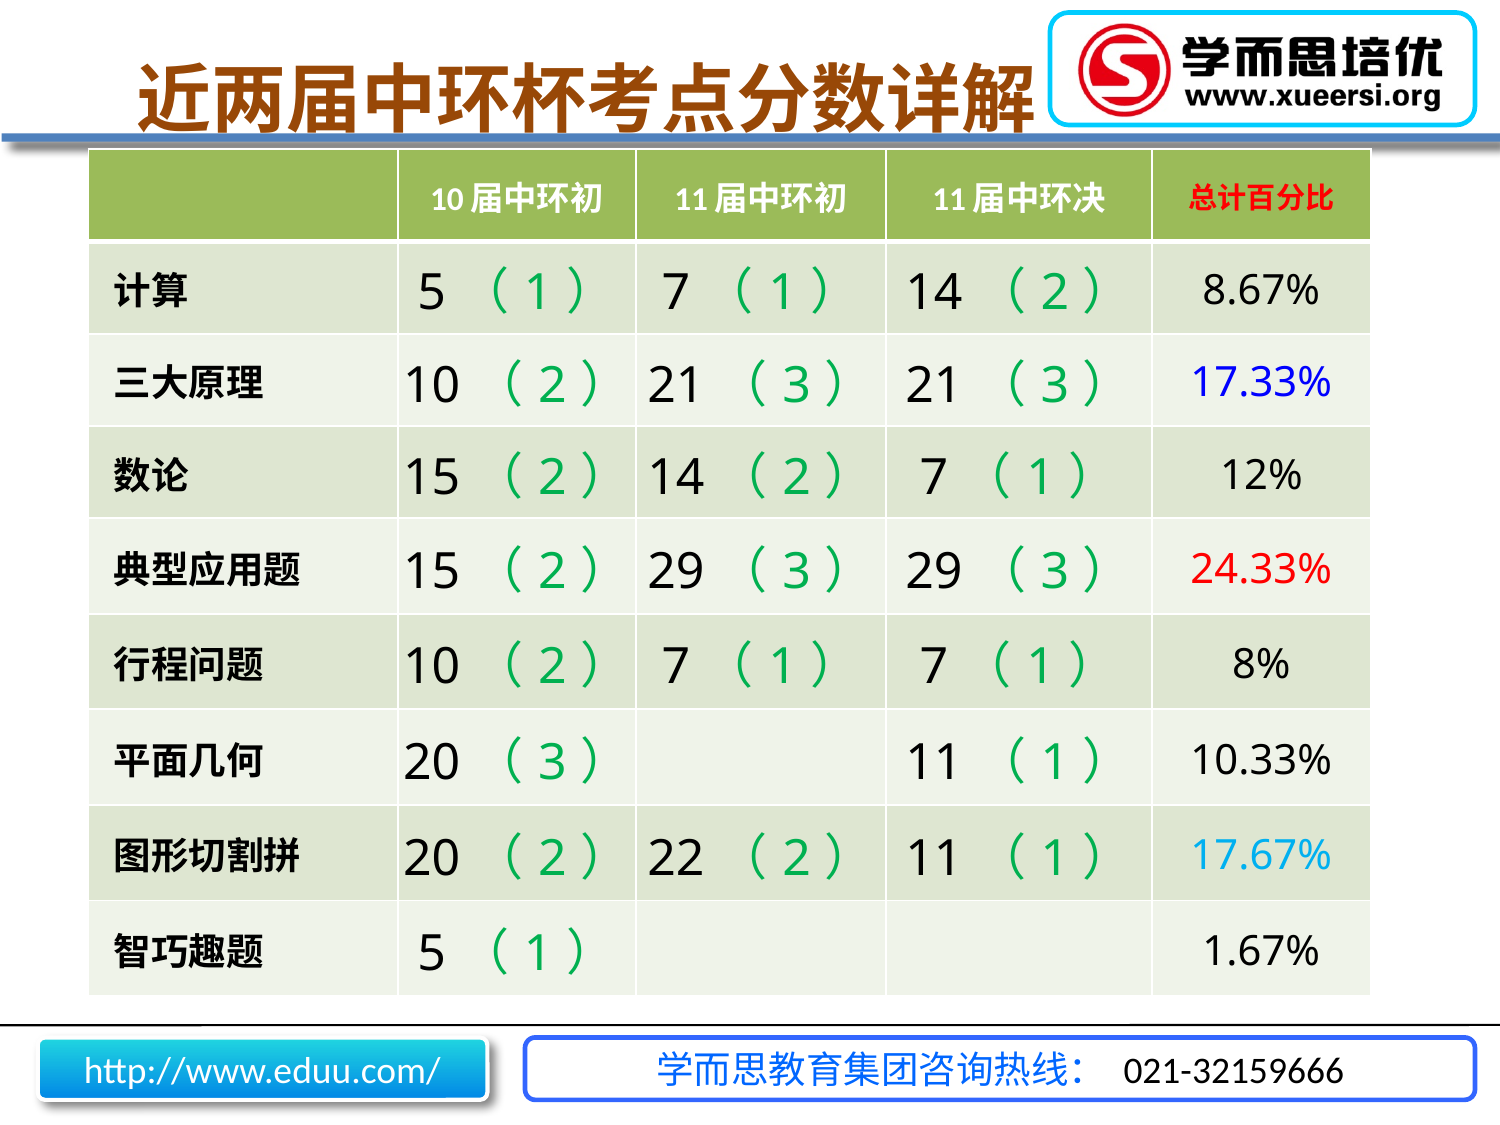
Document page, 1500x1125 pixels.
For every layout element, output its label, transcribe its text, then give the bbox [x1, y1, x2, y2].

table_cell [887, 901, 1151, 995]
table_cell 三大原理 [89, 335, 397, 425]
table_cell 15（2） [399, 427, 635, 517]
table_cell 14（2） [887, 244, 1151, 333]
table_cell 7（1） [887, 615, 1151, 708]
table_cell [637, 901, 885, 995]
table_cell 29（3） [637, 519, 885, 613]
table_cell 15（2） [399, 519, 635, 613]
table_cell 1.67% [1153, 901, 1370, 995]
table_cell 24.33% [1153, 519, 1370, 613]
table_cell 7（1） [637, 244, 885, 333]
table_cell 20（3） [399, 710, 635, 804]
table_cell 12% [1153, 427, 1370, 517]
table_cell 数论 [89, 427, 397, 517]
table_cell 7（1） [637, 615, 885, 708]
table_cell 20（2） [399, 806, 635, 900]
table_cell 8% [1153, 615, 1370, 708]
table_header 总计百分比 [1153, 150, 1370, 239]
table_cell 17.67% [1153, 806, 1370, 900]
table_cell 智巧趣题 [89, 901, 397, 995]
table_cell 22（2） [637, 806, 885, 900]
table_cell 5（1） [399, 244, 635, 333]
table_cell 14（2） [637, 427, 885, 517]
table_header 10届中环初 [399, 188, 635, 239]
table_cell 11（1） [887, 710, 1151, 804]
table_cell 图形切割拼 [89, 806, 397, 900]
table_cell 计算 [89, 244, 397, 333]
table_cell 7（1） [887, 427, 1151, 517]
table_cell 10（2） [399, 615, 635, 708]
table_cell 平面几何 [89, 710, 397, 804]
picture [1262, 16, 1463, 122]
table_cell 5（1） [399, 901, 635, 995]
table_cell 29（3） [887, 519, 1151, 613]
table_header 11届中环初 [637, 188, 885, 239]
table_cell 21（3） [637, 335, 885, 425]
table_cell 11（1） [887, 806, 1151, 900]
table_cell 10.33% [1153, 710, 1370, 804]
table_cell 17.33% [1153, 335, 1370, 425]
table_header 11届中环决 [887, 188, 1151, 239]
table_cell 8.67% [1153, 244, 1370, 333]
table_cell 行程问题 [89, 615, 397, 708]
table_cell 典型应用题 [89, 519, 397, 613]
table_cell 10（2） [399, 335, 635, 425]
table_cell 21（3） [887, 335, 1151, 425]
title 近两届中环杯考点分数详解 [0, 0, 1262, 188]
table_header [89, 188, 397, 239]
table_cell [637, 710, 885, 804]
picture [1262, 127, 1463, 132]
